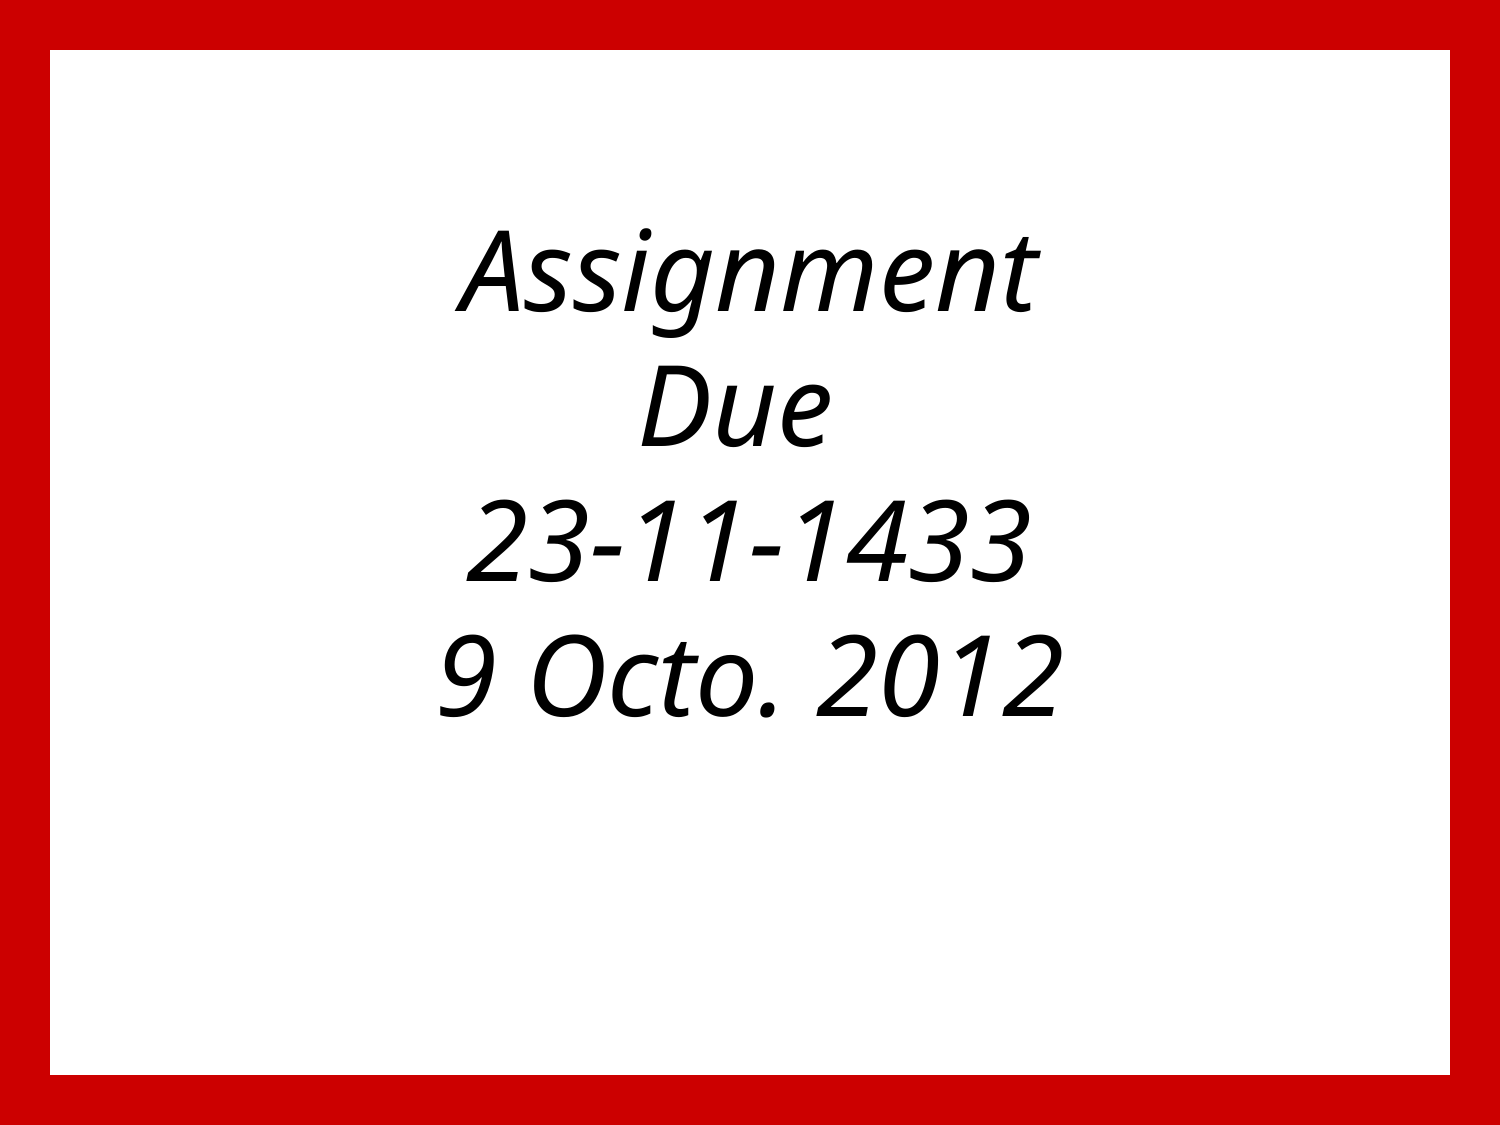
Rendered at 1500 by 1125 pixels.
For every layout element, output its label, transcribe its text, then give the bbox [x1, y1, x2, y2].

title Assignment Due 23-11-1433 9 Octo. 2012 [112, 374, 1388, 563]
